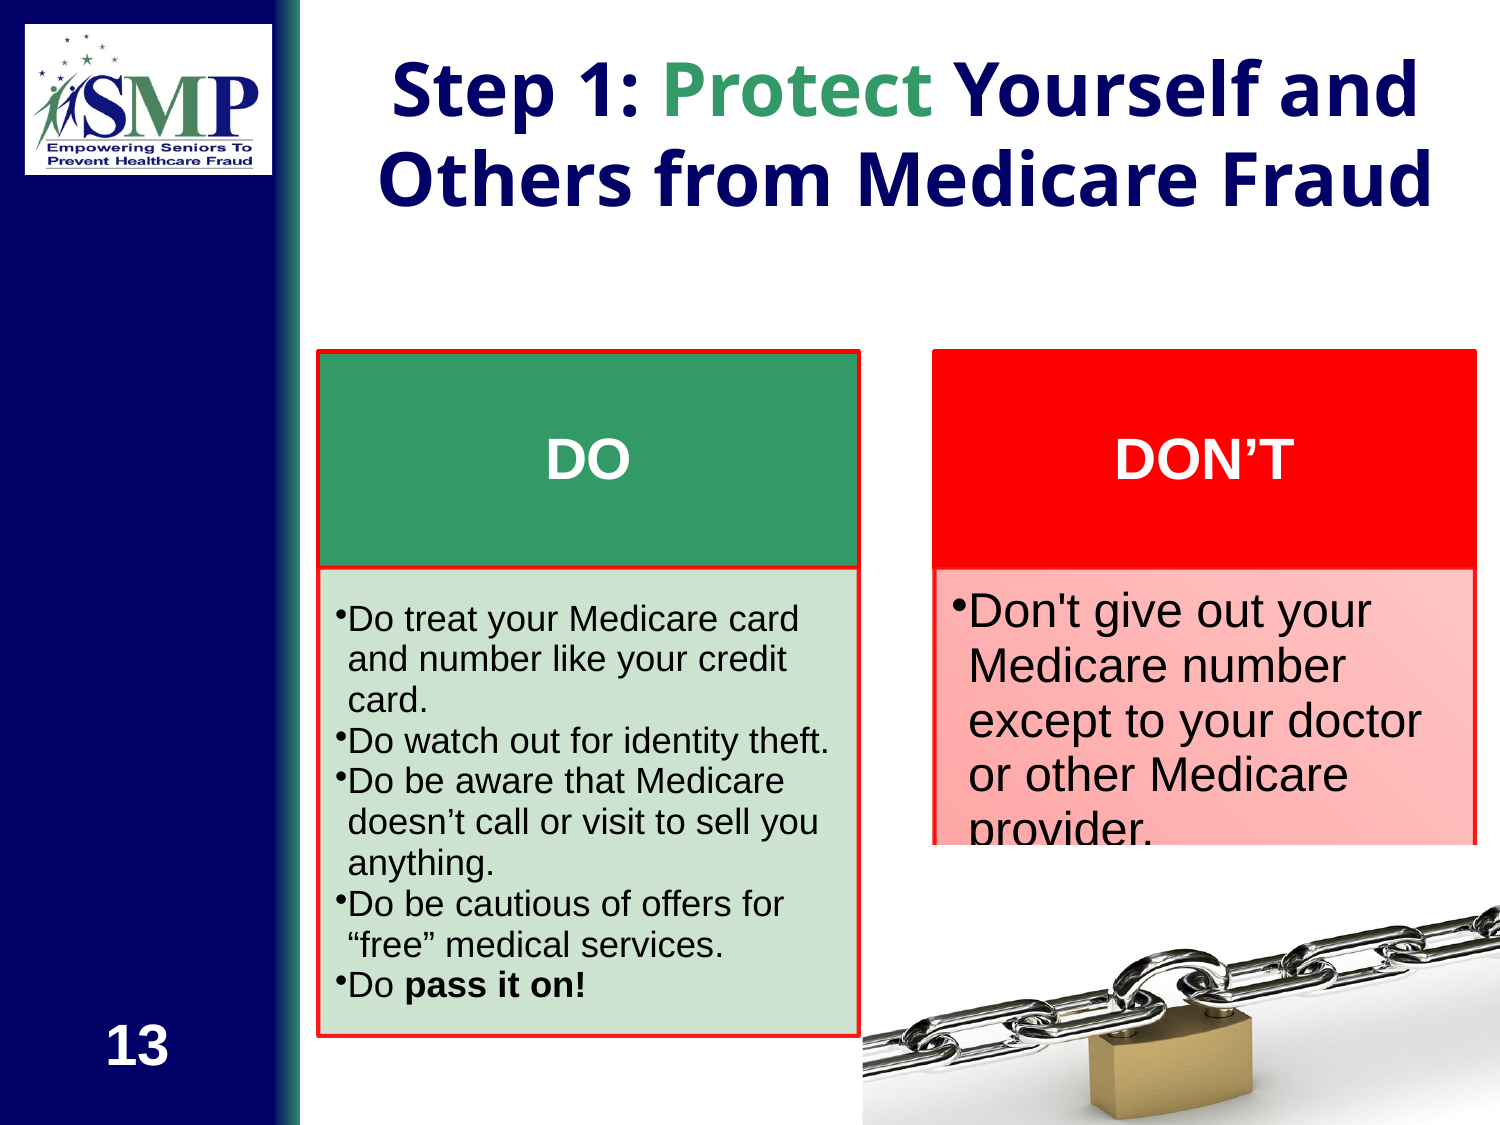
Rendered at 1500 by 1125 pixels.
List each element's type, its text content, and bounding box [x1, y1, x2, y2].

picture [862, 845, 1500, 1125]
slide_number 13 [0, 999, 276, 1076]
title Step 1: Protect Yourself and Others from Medicare Fraud [312, 37, 1500, 225]
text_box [317, 249, 1476, 1125]
picture [24, 24, 273, 175]
